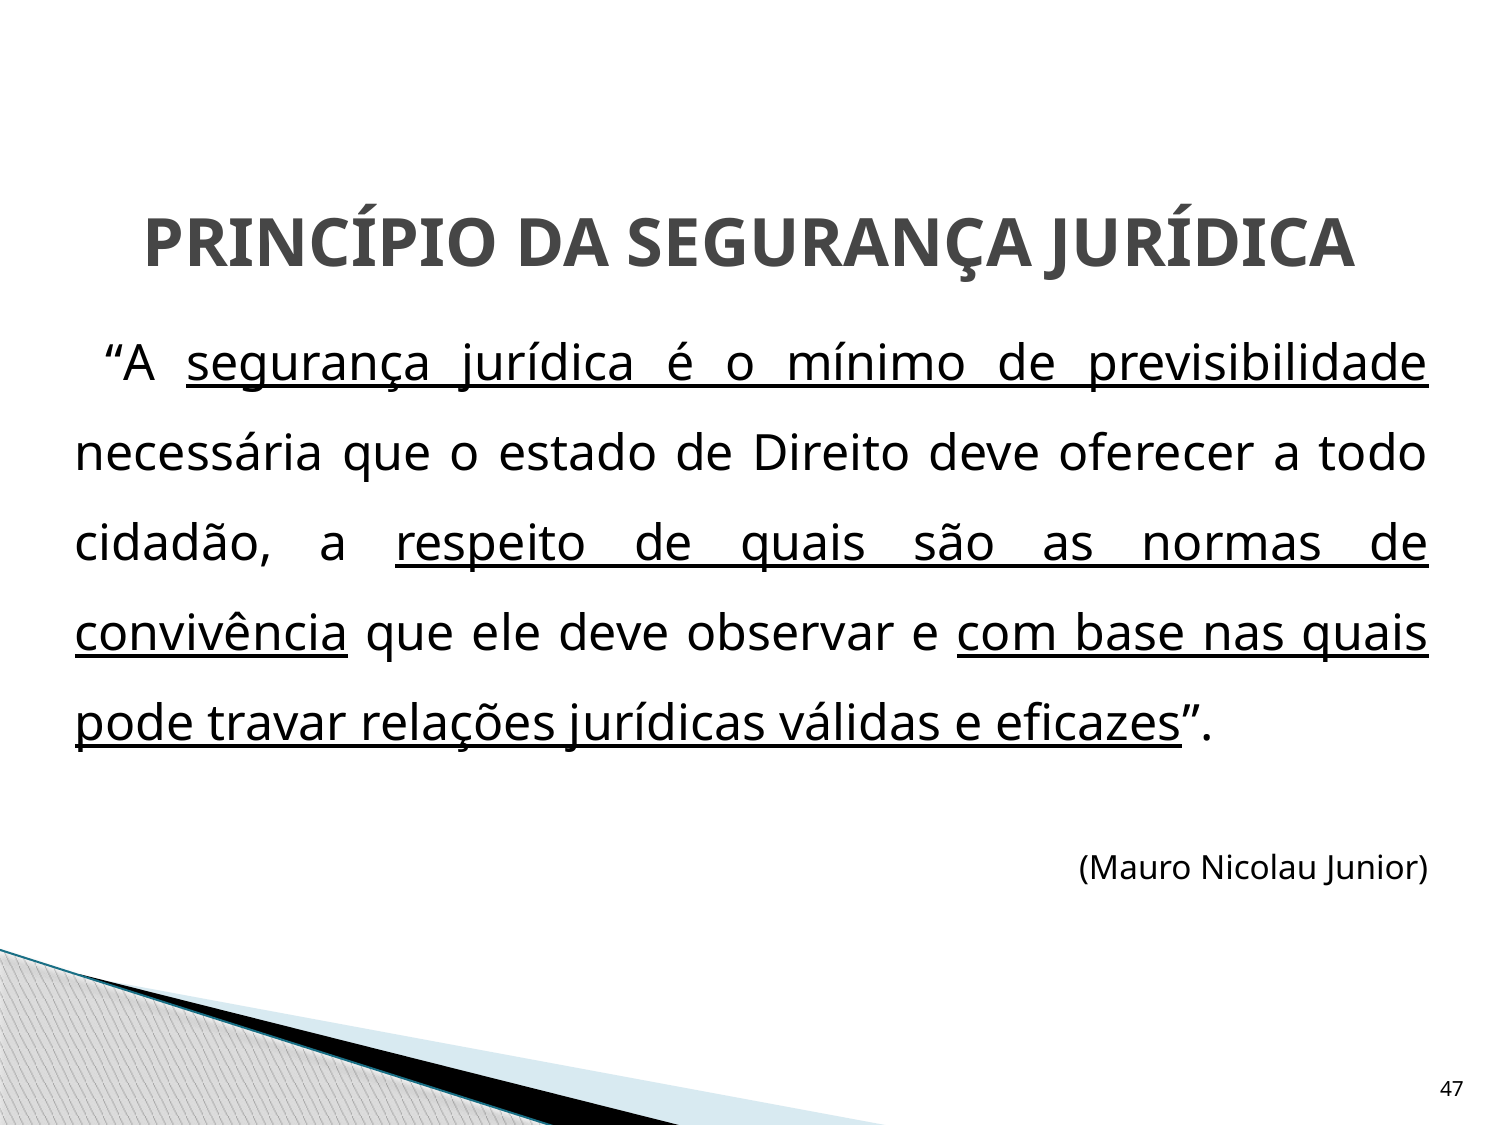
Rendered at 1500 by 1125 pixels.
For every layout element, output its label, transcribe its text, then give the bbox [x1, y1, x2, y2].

slide_number 47 [1418, 1051, 1479, 1112]
title PRINCÍPIO DA SEGURANÇA JURÍDICA [0, 175, 1500, 305]
list “A segurança jurídica é o mínimo de previsibilidade necessária que o estado de Direito deve oferecer a todo cidadão, a respeito de quais são as normas de convivência que ele deve observar e com base nas quais pode travar relações jurídicas válidas e eficazes”. (Mauro Nicolau Junior) [0, 292, 1444, 1043]
